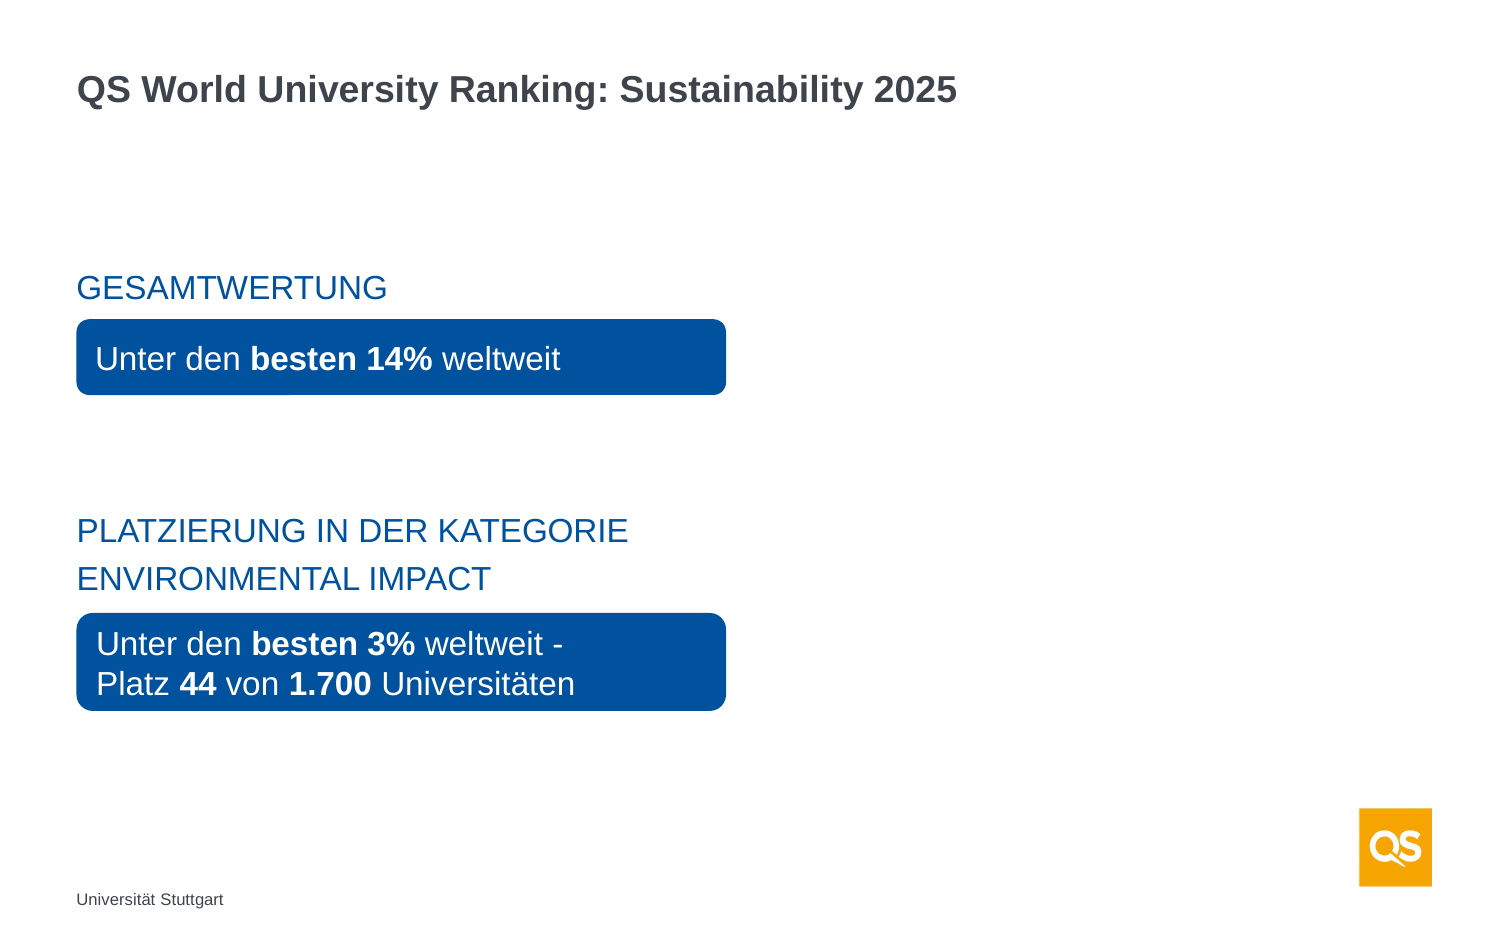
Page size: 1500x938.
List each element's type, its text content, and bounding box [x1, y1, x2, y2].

footer Universität Stuttgart [76, 888, 1072, 910]
text_box Platzierung in der kategorie Environmental impact [76, 505, 727, 592]
text_box Unter den besten 3% weltweit - Platz 44 von 1.700 Universitäten [75, 611, 728, 712]
text_box Unter den besten 14% weltweit [75, 318, 728, 397]
picture [1347, 795, 1444, 899]
text_box Gesamtwertung [76, 262, 727, 302]
title QS World University Ranking: Sustainability 2025 [76, 64, 1424, 111]
